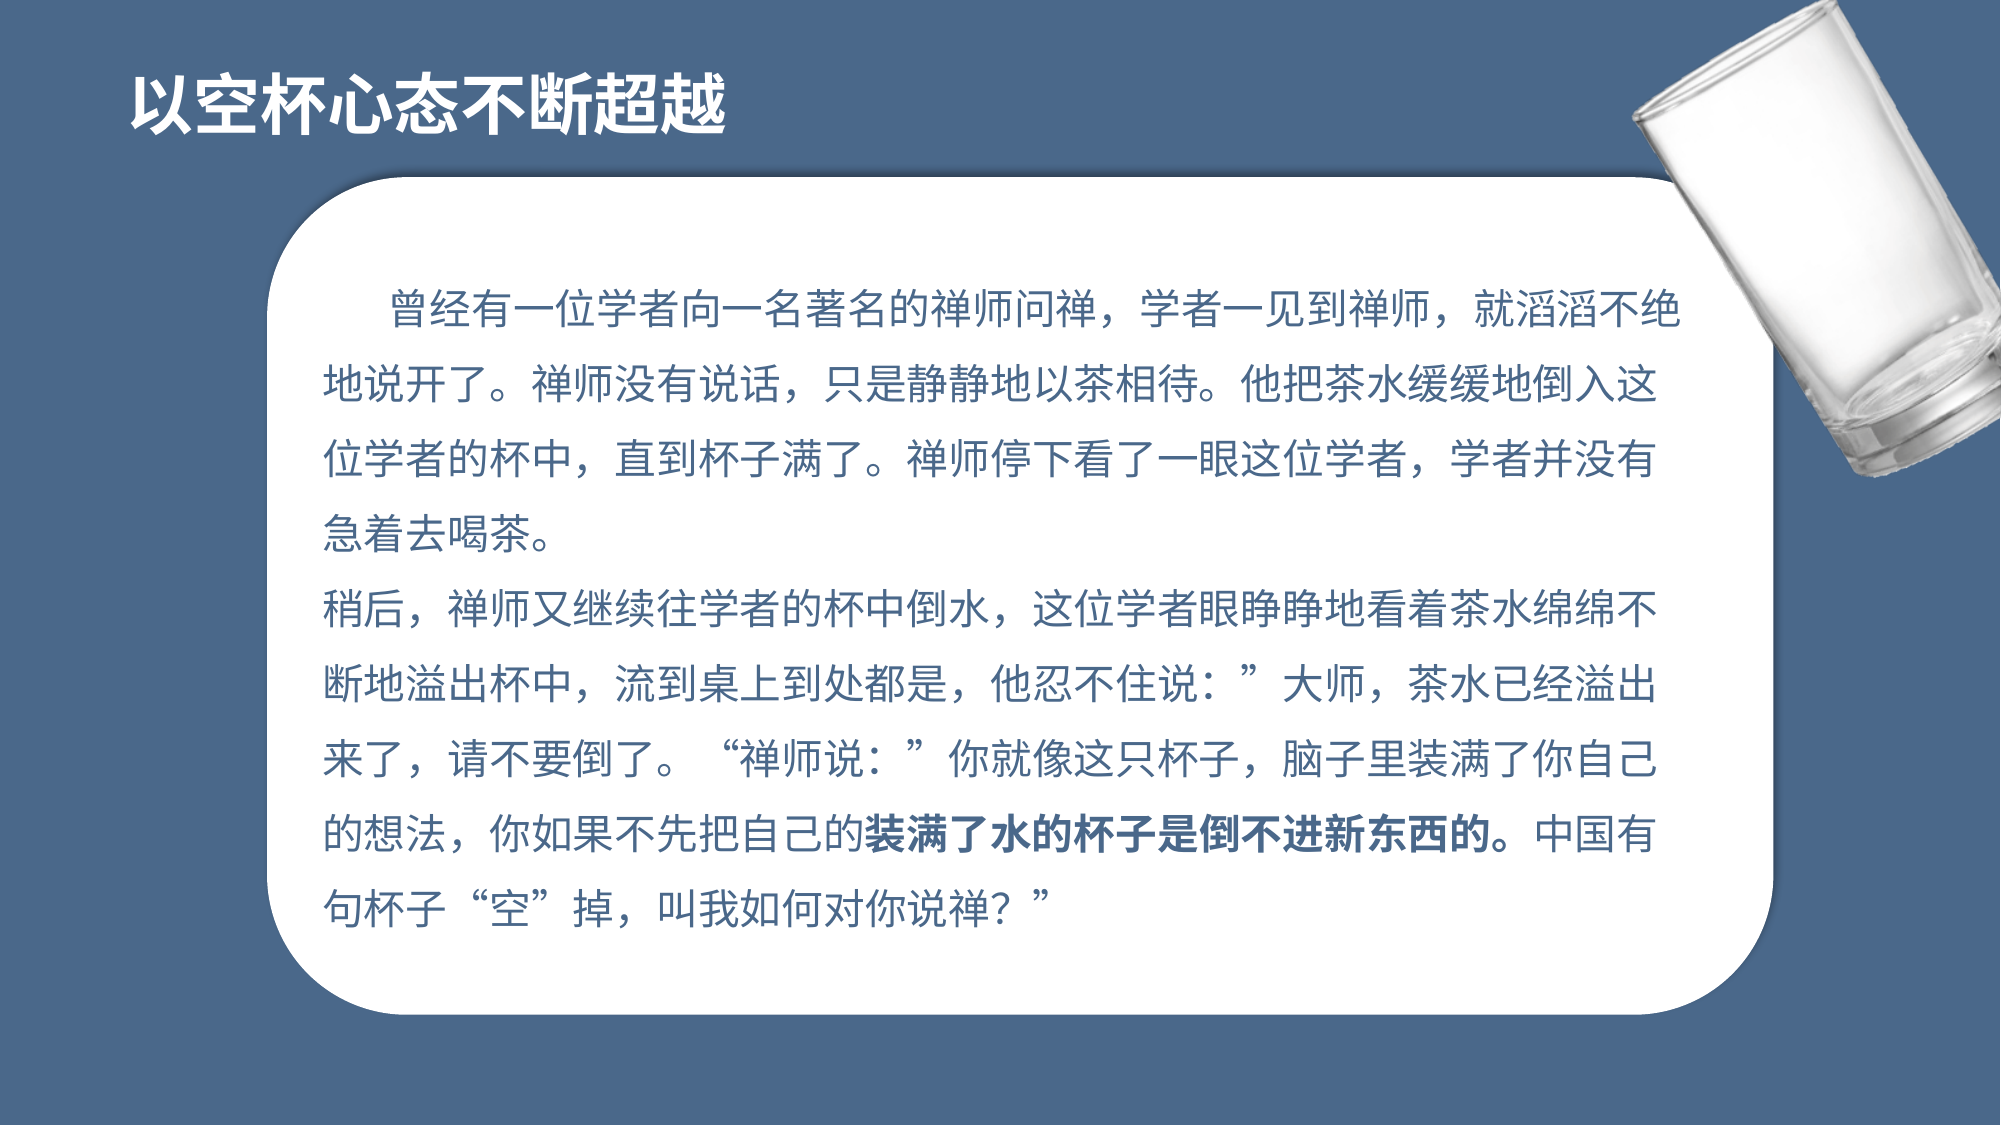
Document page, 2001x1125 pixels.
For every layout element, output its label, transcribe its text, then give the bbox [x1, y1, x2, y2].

picture [1551, 0, 2001, 563]
text_box 以空杯心态不断超越 [112, 55, 743, 151]
text_box 曾经有一位学者向一名著名的禅师问禅，学者一见到禅师，就滔滔不绝地说开了。禅师没有说话，只是静静地以茶相待。他把茶水缓缓地倒入这位学者的杯中，直到杯子满了。禅师停下看了一眼这位学者，学者并没有急着去喝茶。 稍后，禅师又继续往学者的杯中倒水，这位学者眼睁睁地看着茶水绵绵不断地溢出杯中，流到桌上到处都是，他忍不住说：”大师，茶水已经溢出来了，请不要倒了。“禅师说：”你就像这只杯子，脑子里装满了你自己的想法，你如果不先把自己的装满了水的杯子是倒不进新东西的。中国有句杯子“空”掉，叫我如何对你说禅？” [307, 250, 1705, 941]
text_box [266, 176, 1775, 1016]
